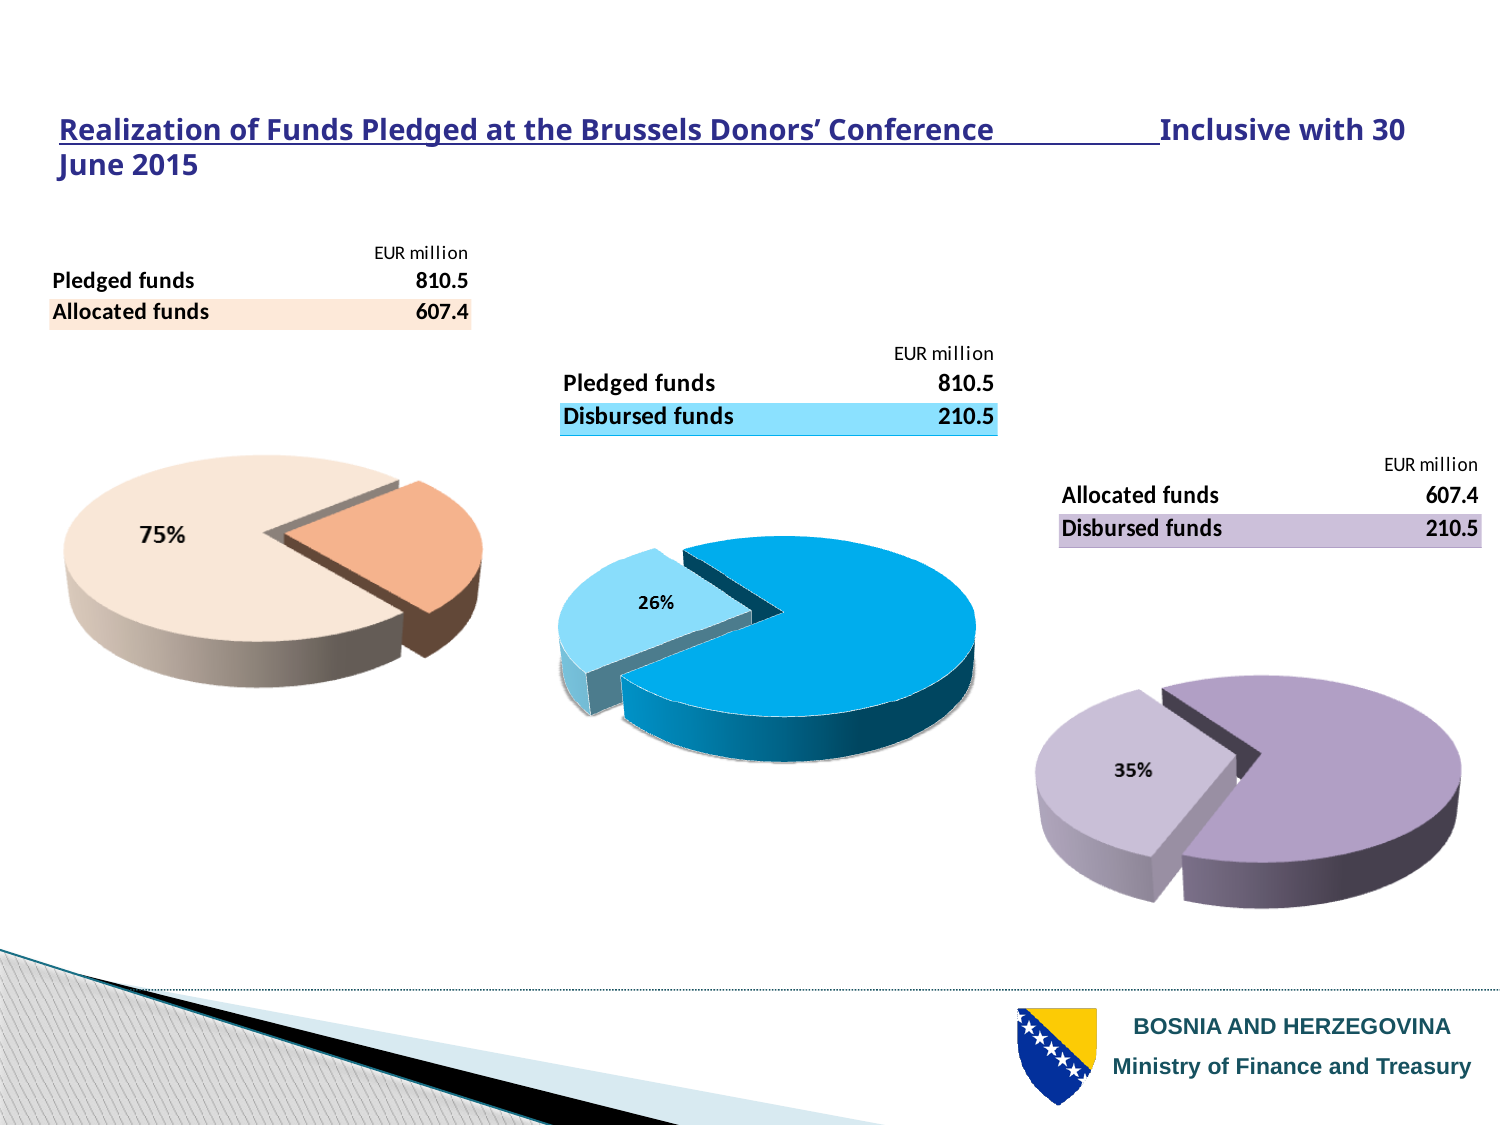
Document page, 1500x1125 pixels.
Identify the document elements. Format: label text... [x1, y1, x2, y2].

picture [1057, 448, 1484, 549]
picture [47, 237, 474, 332]
picture [1026, 644, 1471, 960]
text_box BOSNIA AND HERZEGOVINA Ministry of Finance and Treasury [1096, 1004, 1489, 1125]
picture [24, 399, 521, 759]
picture [558, 336, 1000, 438]
picture [1017, 1008, 1098, 1106]
picture [540, 485, 1000, 804]
text_box Realization of Funds Pledged at the Brussels Donors’ Conference Inclusive with 30 June 2015 [44, 104, 1468, 189]
